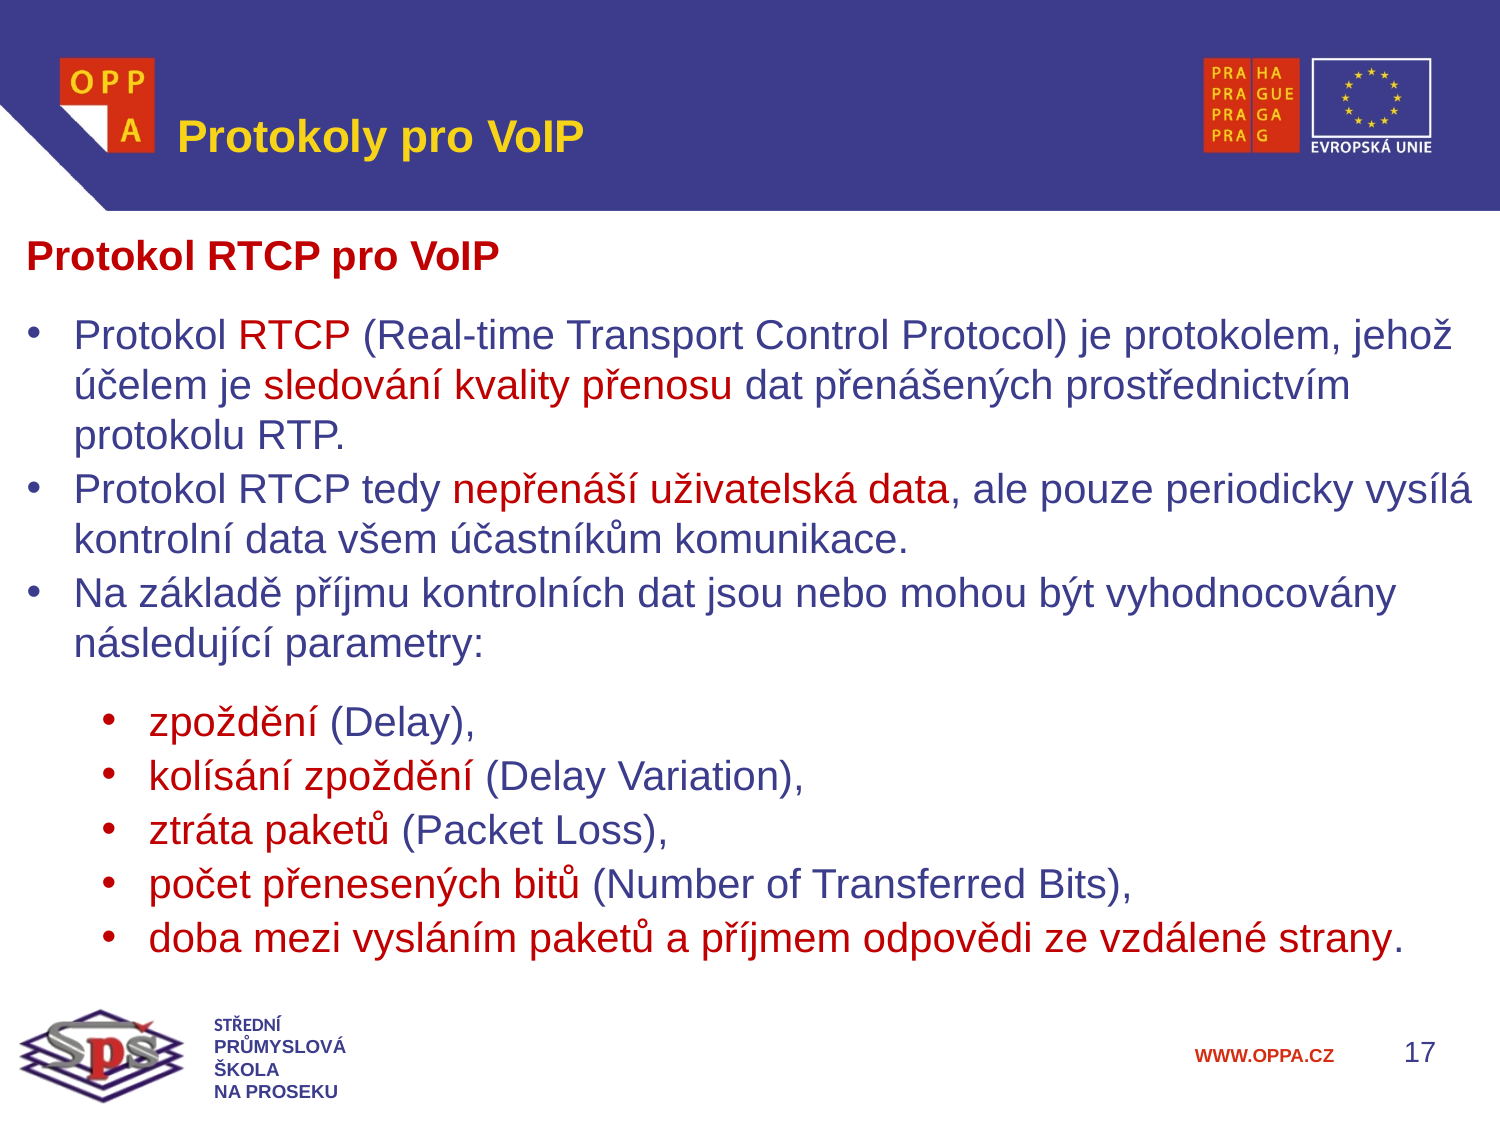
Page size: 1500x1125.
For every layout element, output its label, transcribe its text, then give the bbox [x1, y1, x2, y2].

text_box STŘEDNÍ PRŮMYSLOVÁ ŠKOLA NA PROSEKU [199, 1023, 509, 1110]
slide_number 17 [1339, 1023, 1437, 1069]
text_box Protokol RTCP pro VoIP Protokol RTCP (Real-time Transport Control Protocol) je protokolem, jehož účelem je sledování kvality přenosu dat přenášených prostřednictvím protokolu RTP. Protokol RTCP tedy nepřenáší uživatelská data, ale pouze periodicky vysílá kontrolní data všem účastníkům komunikace. Na základě příjmu kontrolních dat jsou nebo mohou být vyhodnocovány následující parametry: zpoždění (Delay), kolísání zpoždění (Delay Variation), ztráta paketů (Packet Loss), počet přenesených bitů (Number of Transferred Bits), doba mezi vysláním paketů a příjmem odpovědi ze vzdálené strany. [11, 221, 1495, 1023]
picture [0, 0, 1500, 211]
picture [19, 1001, 186, 1107]
title Protokoly pro VoIP [177, 38, 1137, 162]
